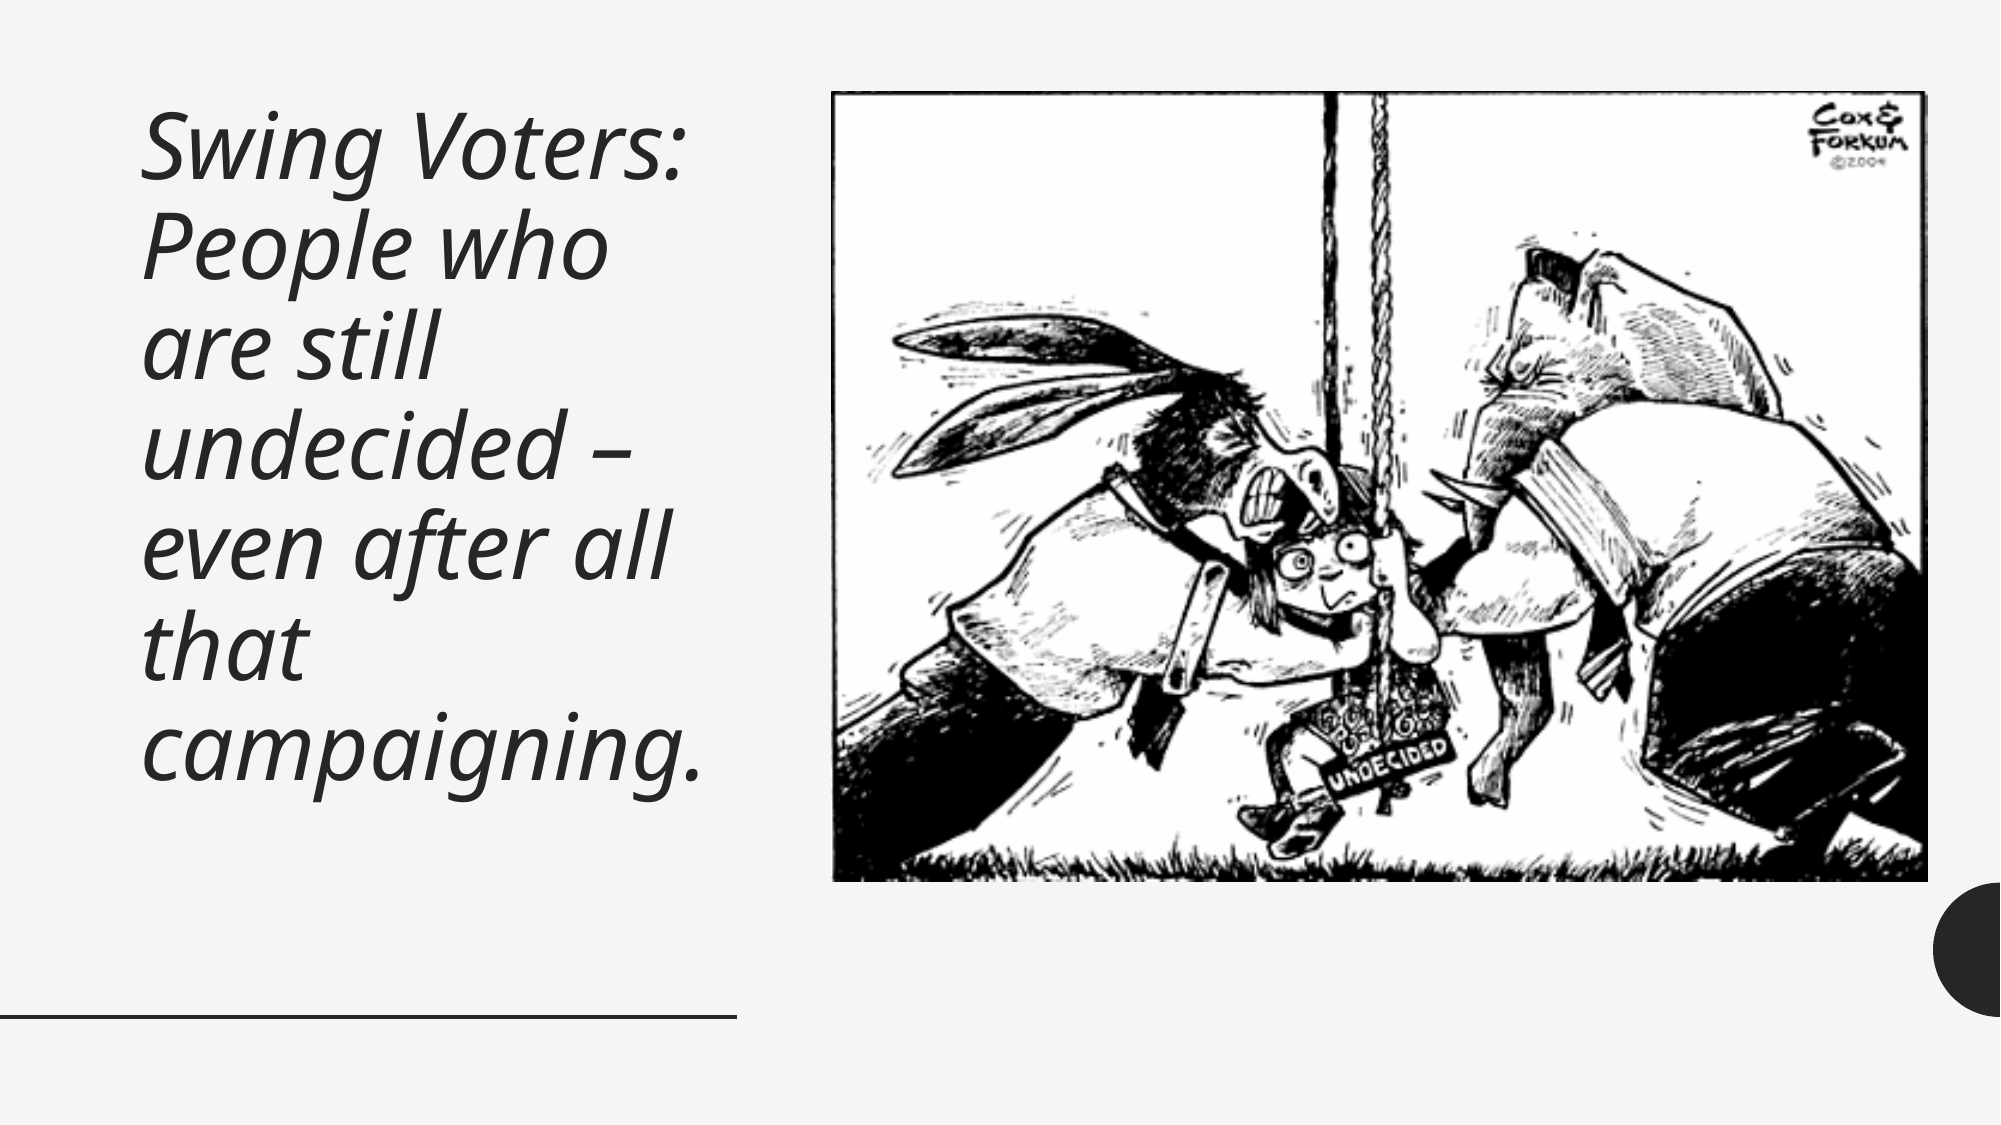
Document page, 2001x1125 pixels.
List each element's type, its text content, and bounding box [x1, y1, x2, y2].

title Swing Voters: People who are still undecided – even after all that campaigning. [125, 91, 754, 905]
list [831, 91, 1928, 882]
